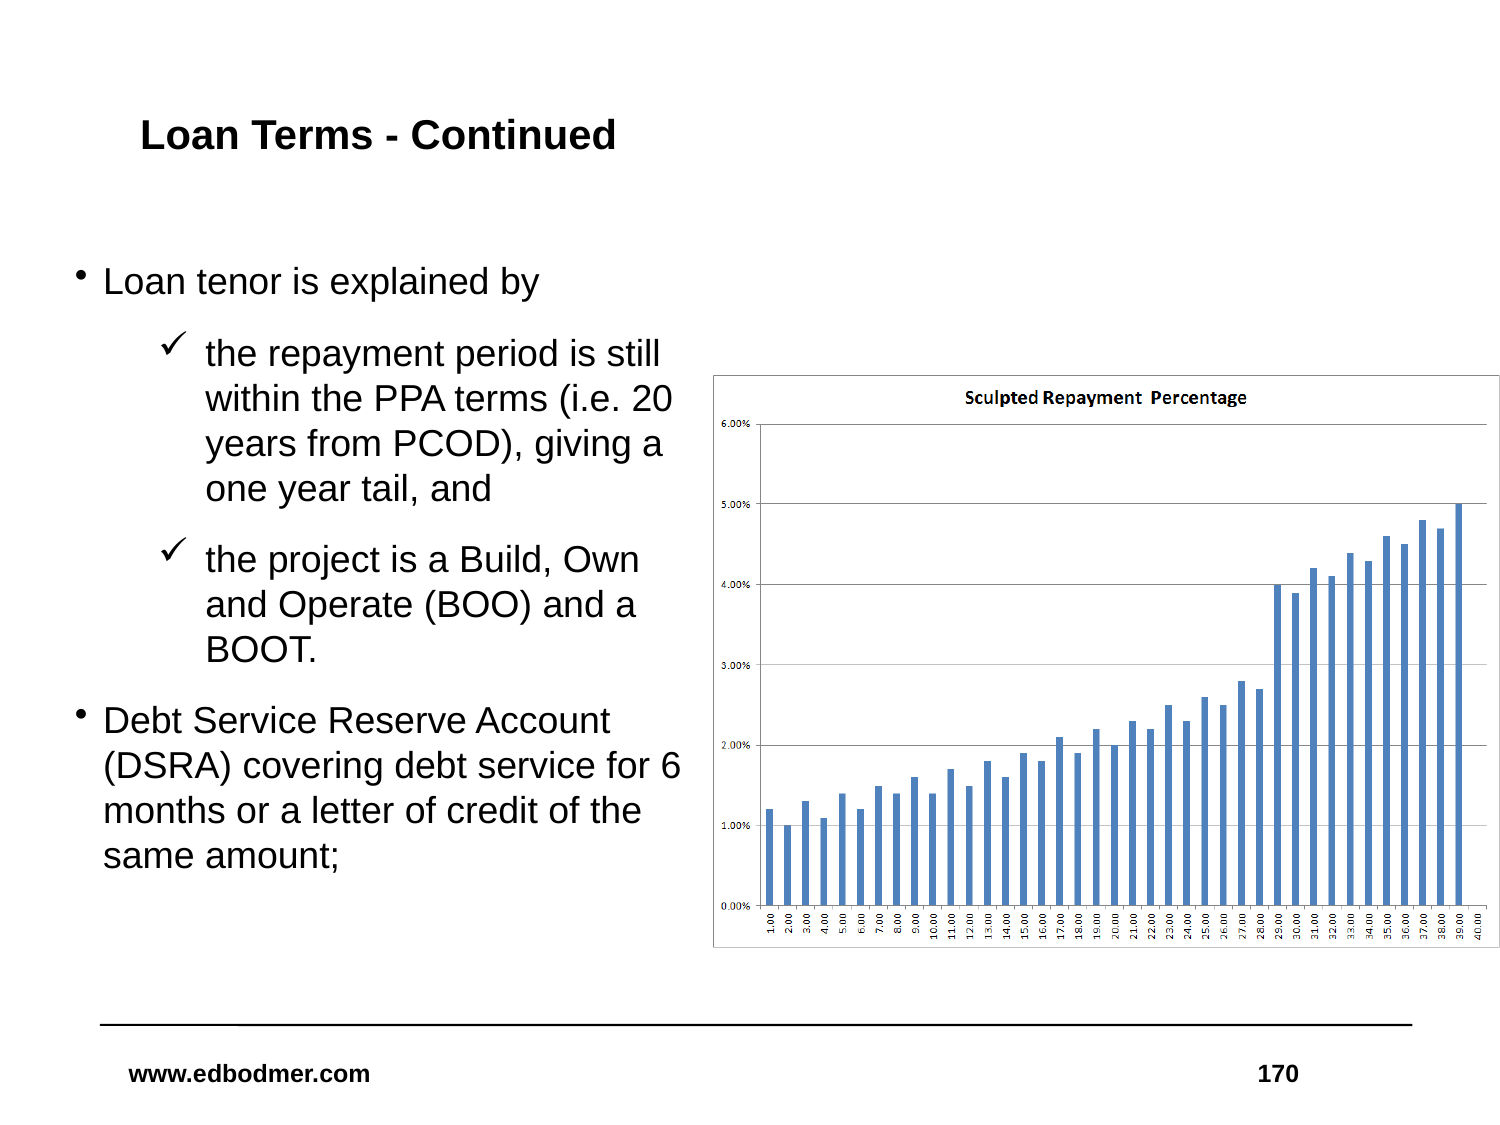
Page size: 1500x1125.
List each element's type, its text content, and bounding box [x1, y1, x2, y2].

list Loan tenor is explained by the repayment period is still within the PPA terms (i.e. 20 years from PCOD), giving a one year tail, and the project is a Build, Own and Operate (BOO) and a BOOT. Debt Service Reserve Account (DSRA) covering debt service for 6 months or a letter of credit of the same amount; [50, 249, 700, 1000]
picture [712, 374, 1500, 948]
title Loan Terms - Continued [125, 99, 1288, 225]
